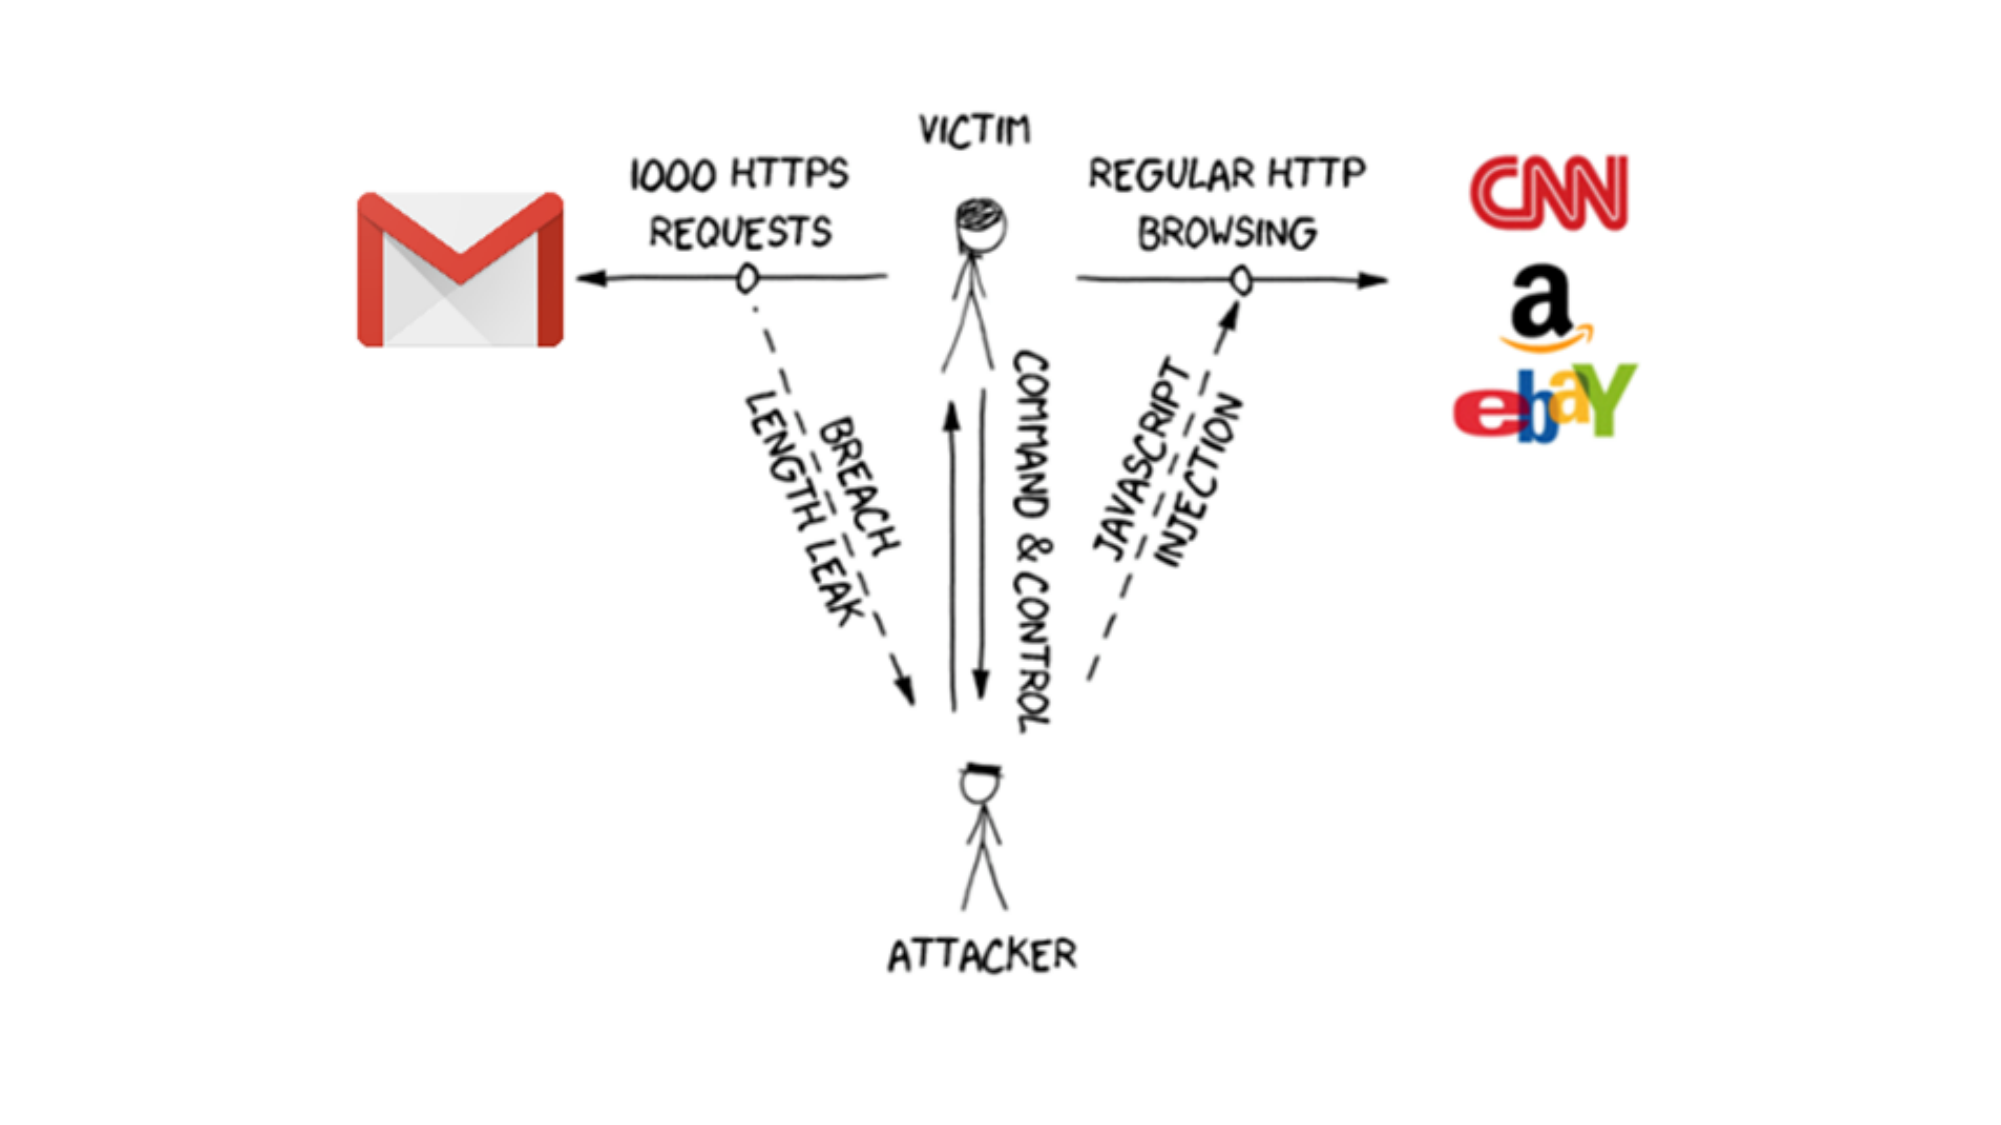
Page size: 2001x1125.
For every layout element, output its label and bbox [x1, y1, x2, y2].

picture [297, 71, 1761, 1013]
